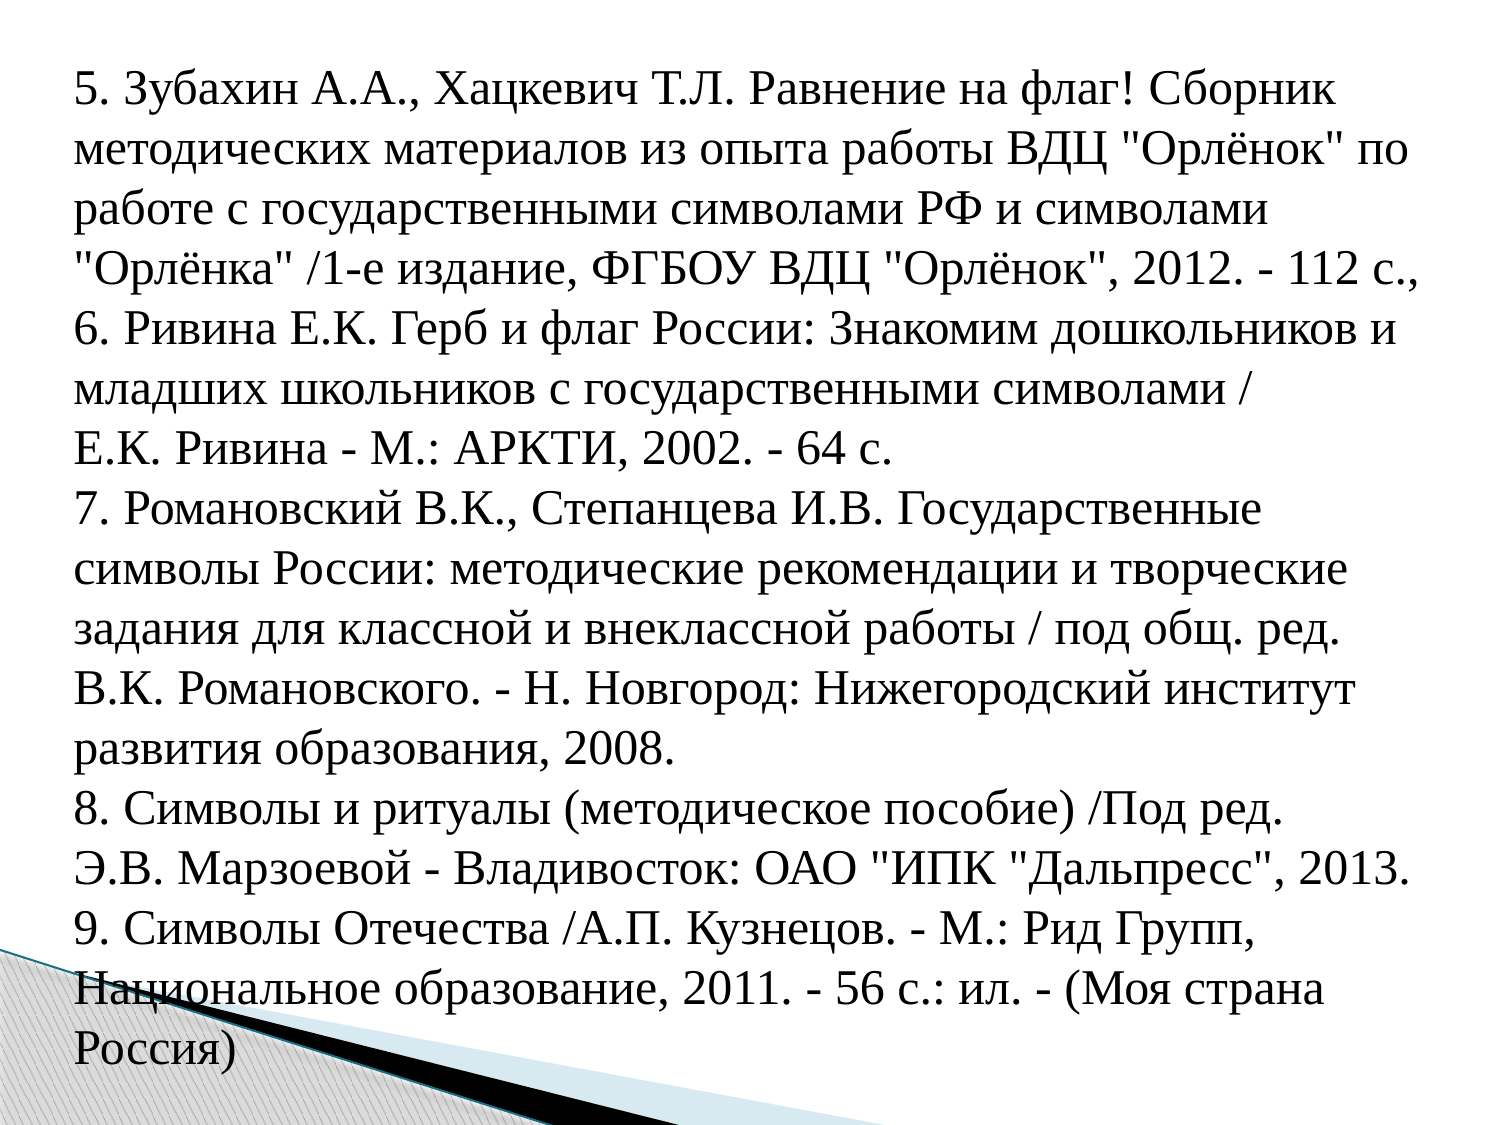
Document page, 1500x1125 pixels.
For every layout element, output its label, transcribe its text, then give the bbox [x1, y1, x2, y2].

text_box 5. Зубахин А.А., Хацкевич Т.Л. Равнение на флаг! Сборник методических материалов из опыта работы ВДЦ "Орлёнок" по работе с государственными символами РФ и символами "Орлёнка" /1-е издание, ФГБОУ ВДЦ "Орлёнок", 2012. - 112 с., 6. Ривина Е.К. Герб и флаг России: Знакомим дошкольников и младших школьников с государственными символами / Е.К. Ривина - М.: АРКТИ, 2002. - 64 с. 7. Романовский В.К., Степанцева И.В. Государственные символы России: методические рекомендации и творческие задания для классной и внеклассной работы / под общ. ред. В.К. Романовского. - Н. Новгород: Нижегородский институт развития образования, 2008. 8. Символы и ритуалы (методическое пособие) /Под ред. Э.В. Марзоевой - Владивосток: ОАО "ИПК "Дальпресс", 2013. 9. Символы Отечества /А.П. Кузнецов. - М.: Рид Групп, Национальное образование, 2011. - 56 с.: ил. - (Моя страна Россия) [58, 46, 1442, 1082]
